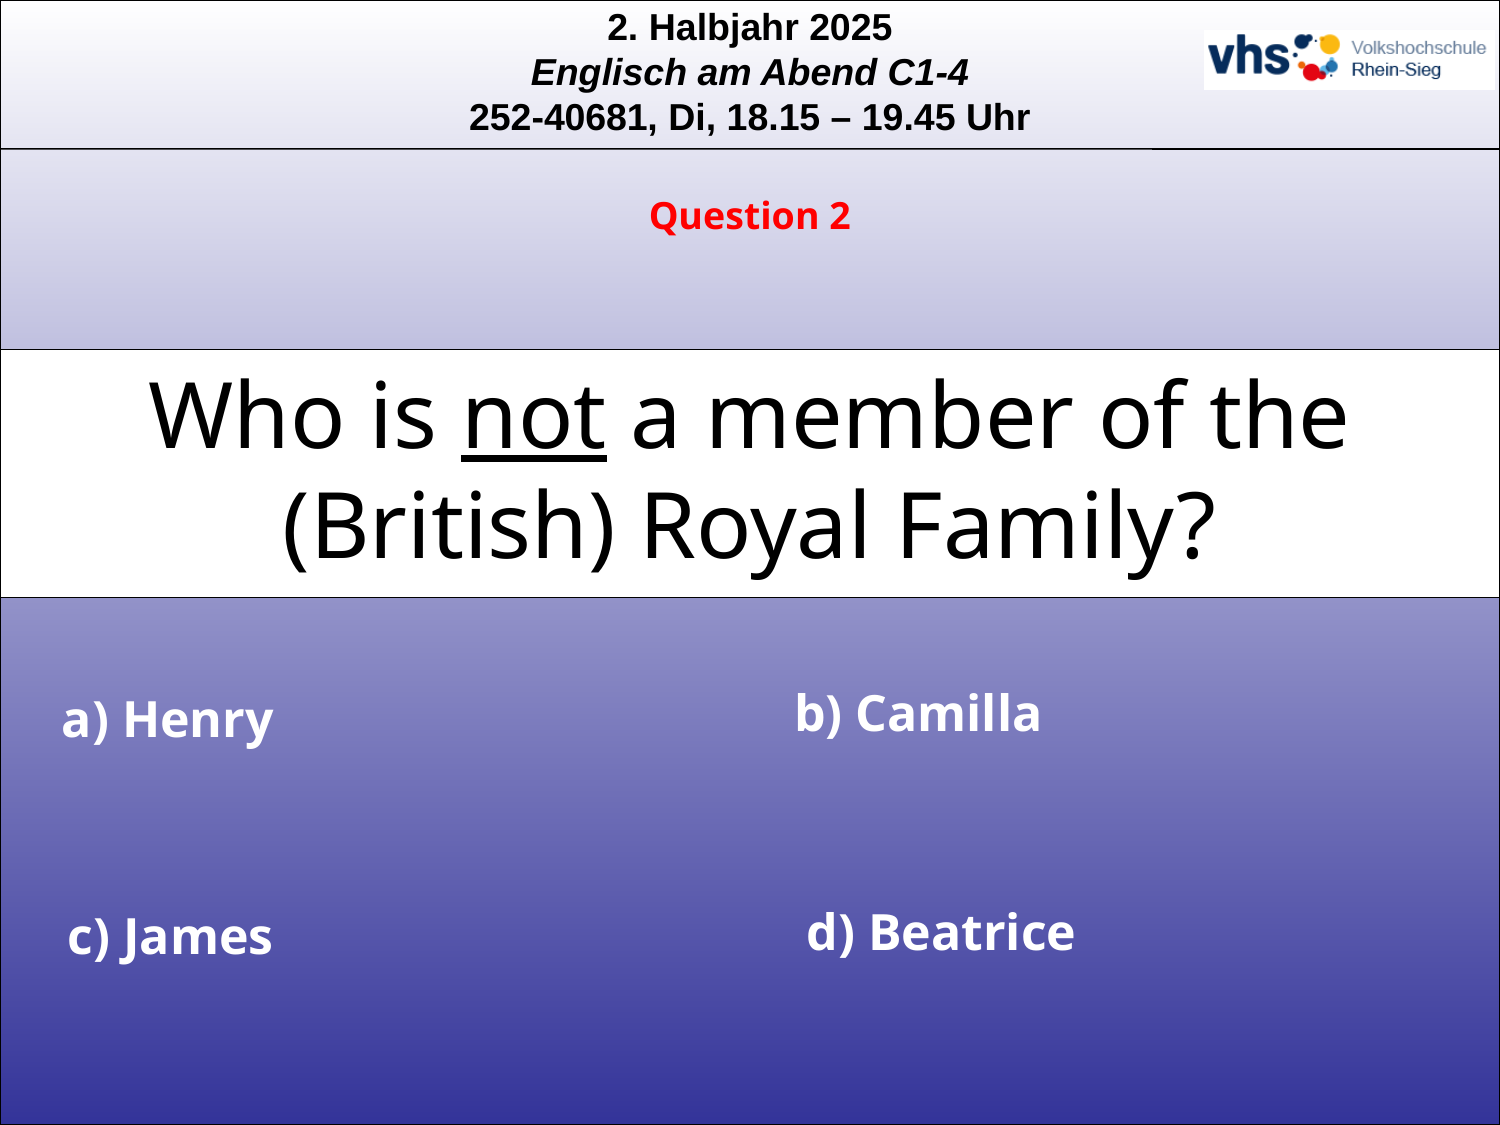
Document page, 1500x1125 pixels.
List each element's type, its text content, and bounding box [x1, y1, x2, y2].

text_box a) Henry [47, 680, 739, 756]
title Who is not a member of the (British) Royal Family? [0, 349, 1500, 598]
text_box c) James [53, 897, 762, 972]
text_box b) Camilla [779, 674, 1483, 749]
picture [1204, 30, 1495, 90]
text_box d) Beatrice [791, 893, 1500, 968]
text_box Question 2 [0, 184, 1500, 245]
